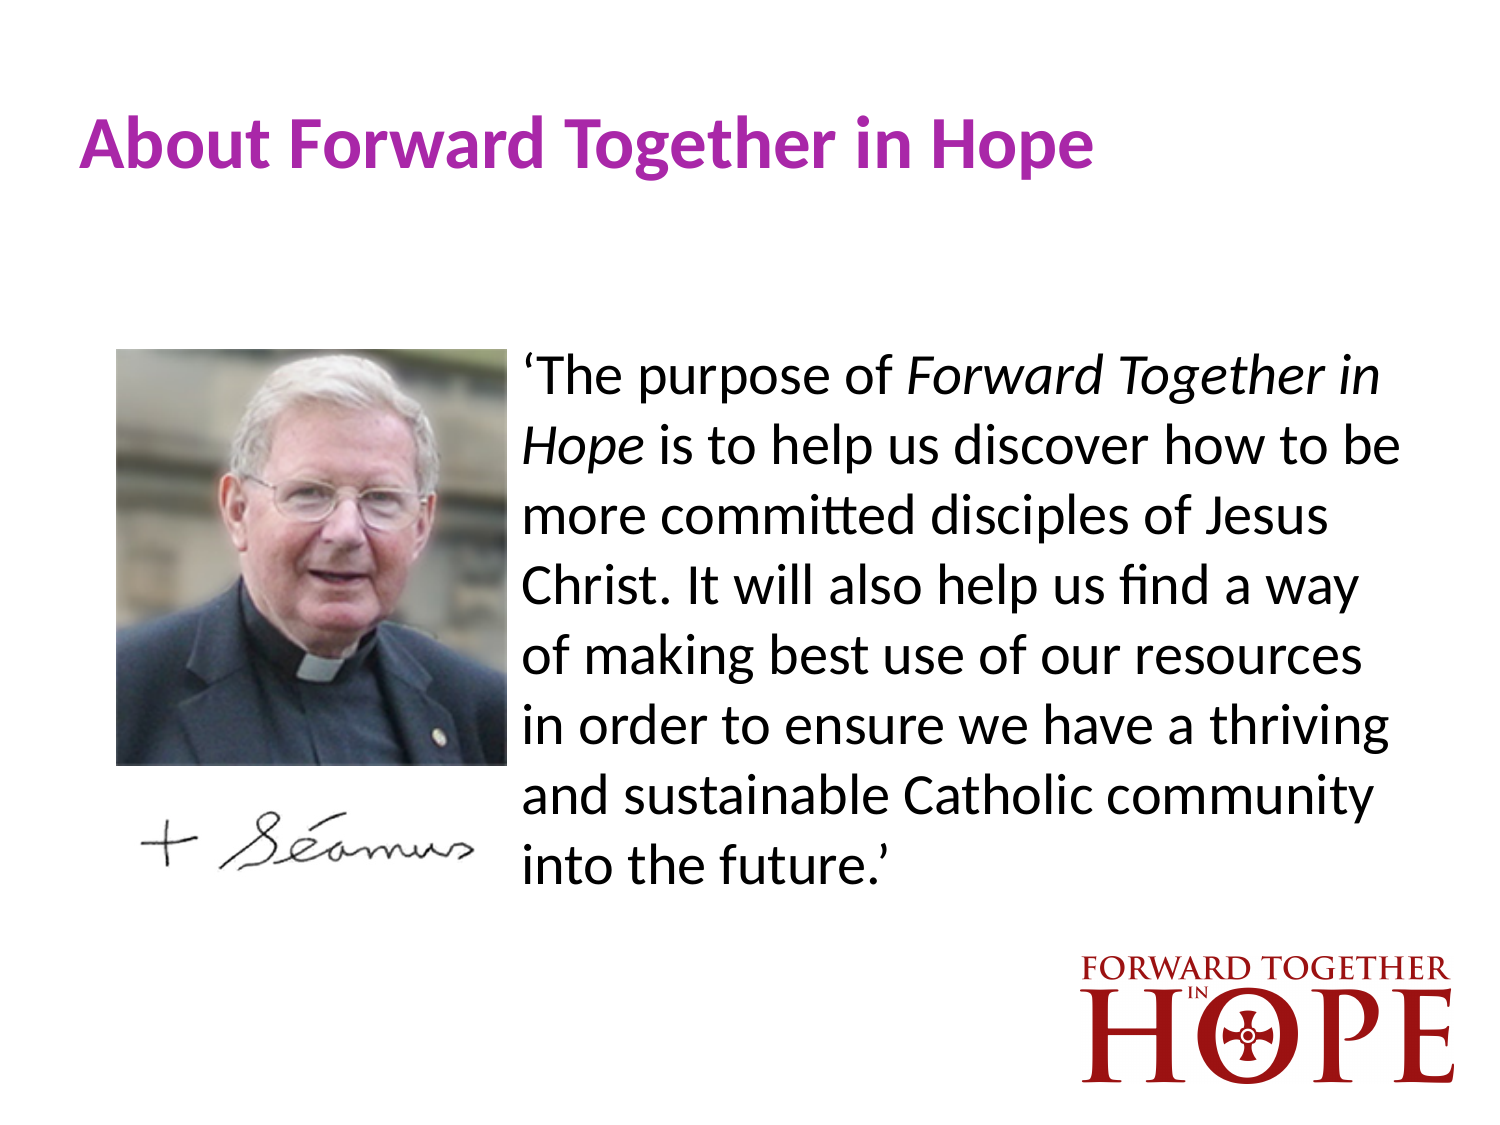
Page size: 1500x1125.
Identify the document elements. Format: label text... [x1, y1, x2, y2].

picture [121, 783, 495, 890]
text_box ‘The purpose of Forward Together in Hope is to help us discover how to be more committed disciples of Jesus Christ. It will also help us find a way of making best use of our resources in order to ensure we have a thriving and sustainable Catholic community into the future.’ [506, 328, 1427, 904]
picture [116, 349, 507, 767]
picture [1080, 955, 1454, 1084]
text_box About Forward Together in Hope [64, 86, 1414, 191]
